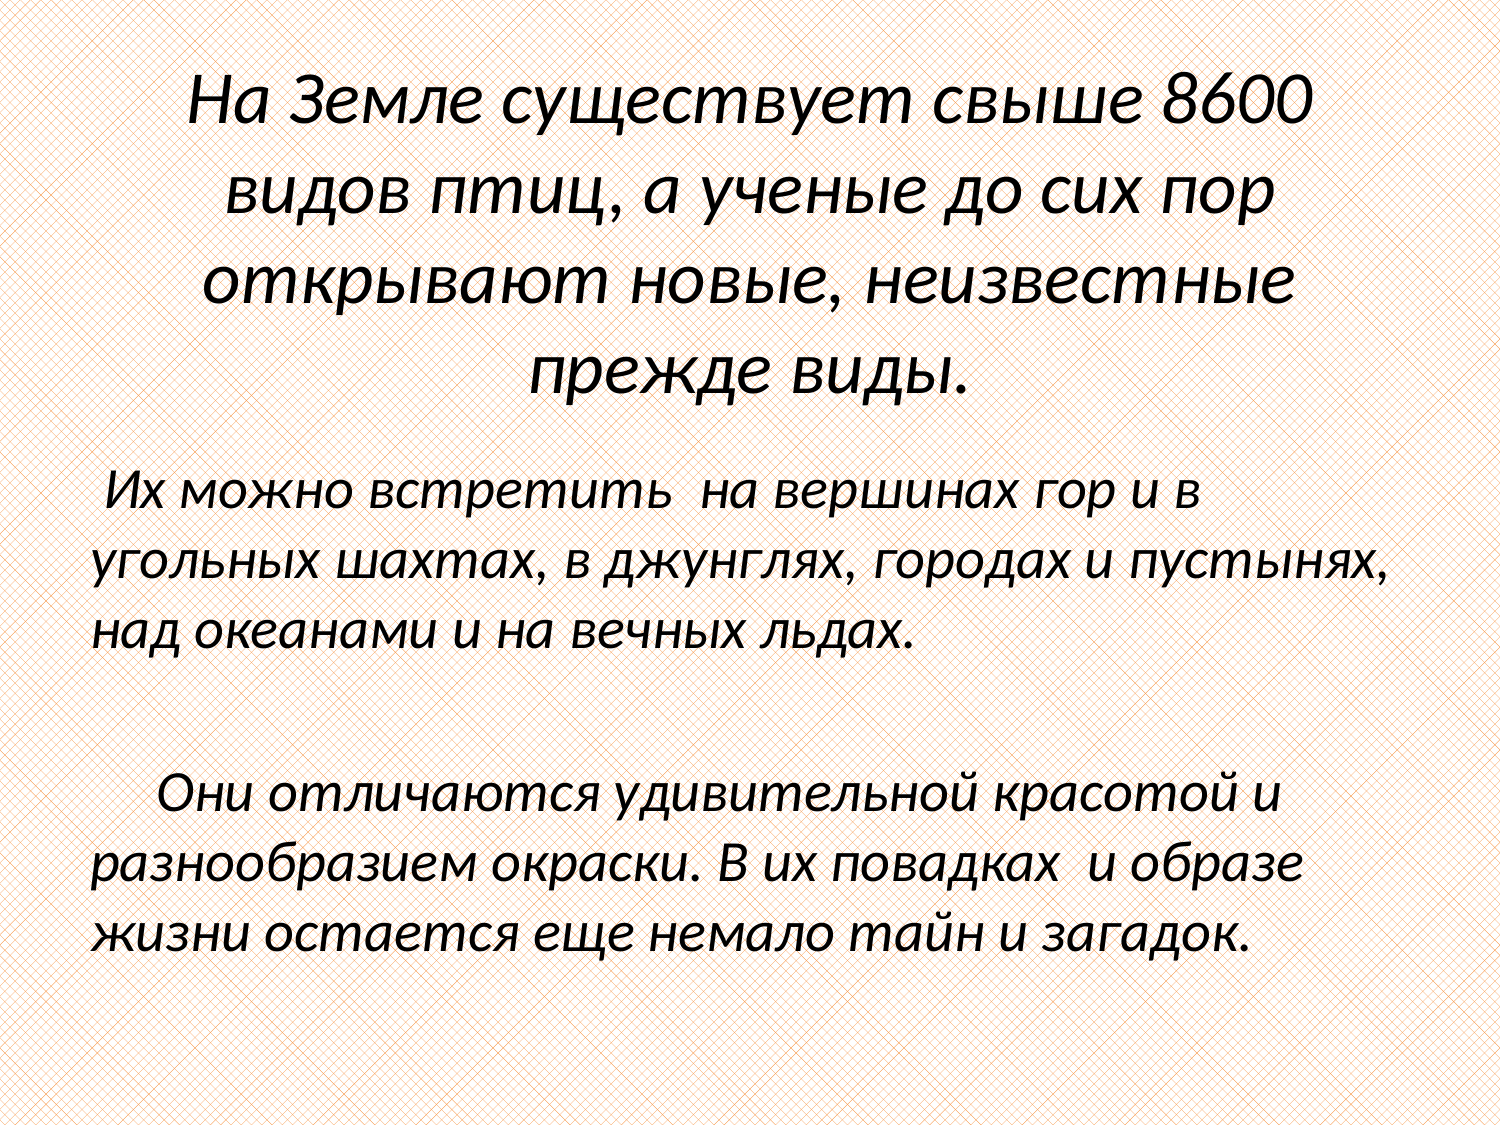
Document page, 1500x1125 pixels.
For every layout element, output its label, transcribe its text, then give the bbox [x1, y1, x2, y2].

list Их можно встретить на вершинах гор и в угольных шахтах, в джунглях, городах и пустынях, над океанами и на вечных льдах. Они отличаются удивительной красотой и разнообразием окраски. В их повадках и образе жизни остается еще немало тайн и загадок. [75, 361, 1425, 1059]
title На Земле существует свыше 8600 видов птиц, а ученые до сих пор открывают новые, неизвестные прежде виды. [75, 45, 1425, 233]
